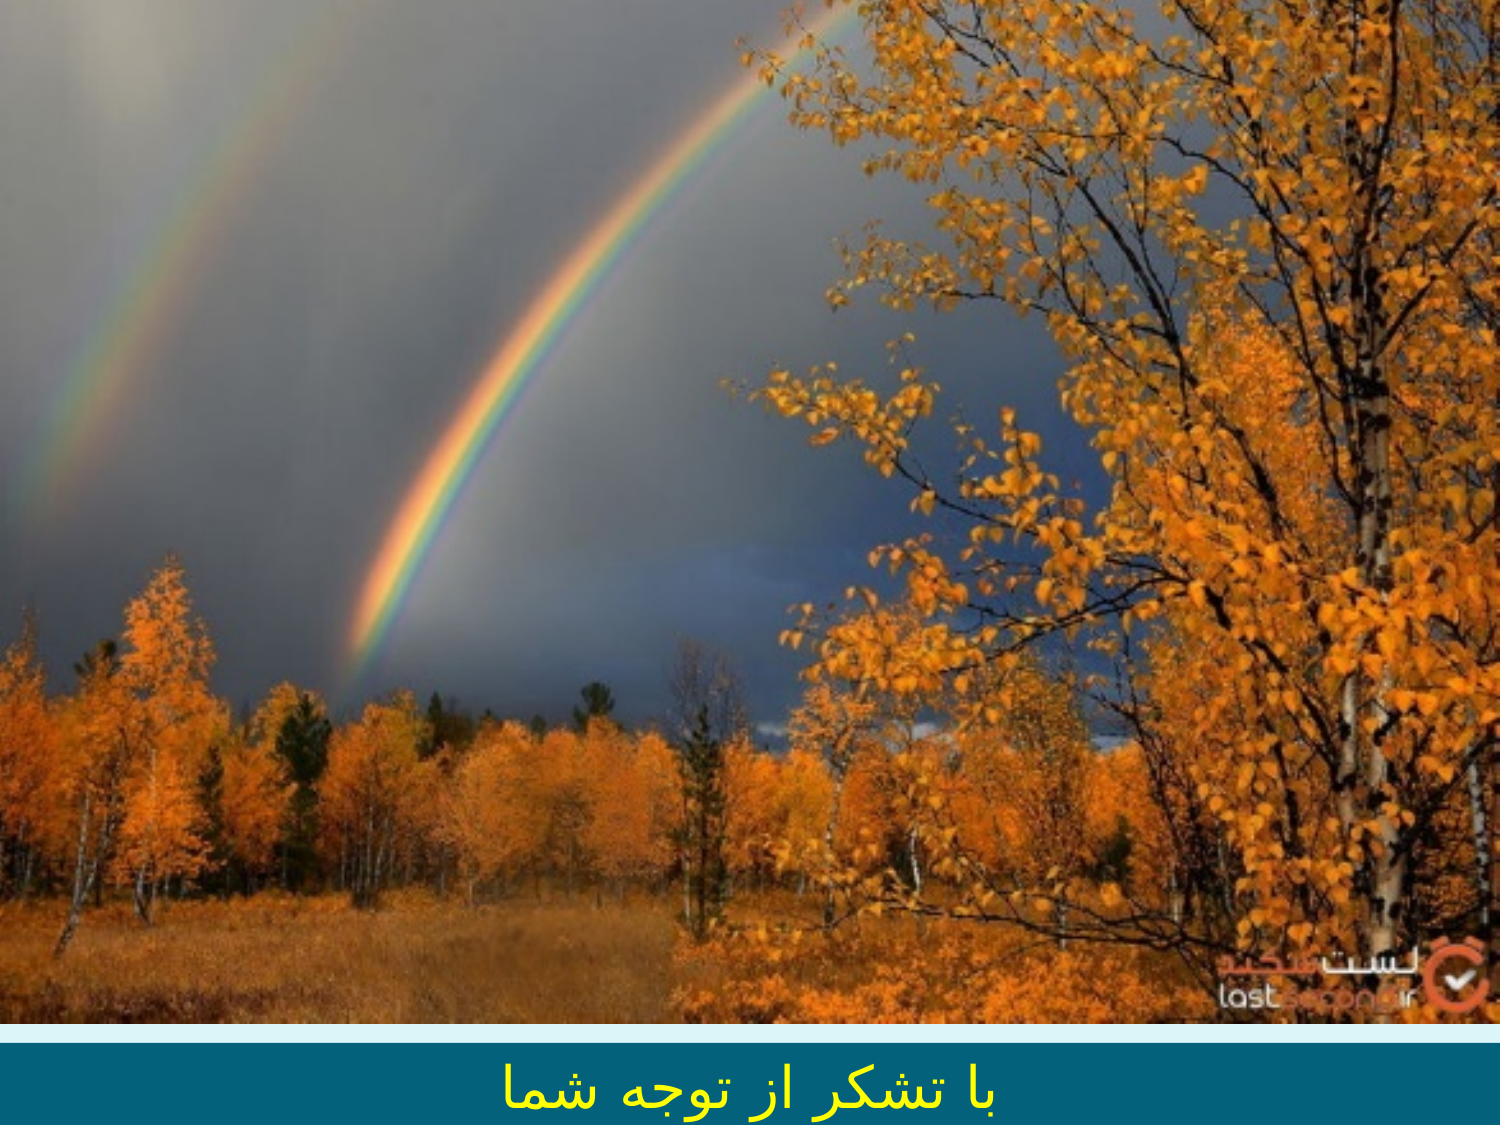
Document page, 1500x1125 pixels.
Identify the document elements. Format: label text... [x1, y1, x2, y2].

text_box با تشکر از توجه شما [0, 1042, 1500, 1125]
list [0, 0, 1500, 1024]
